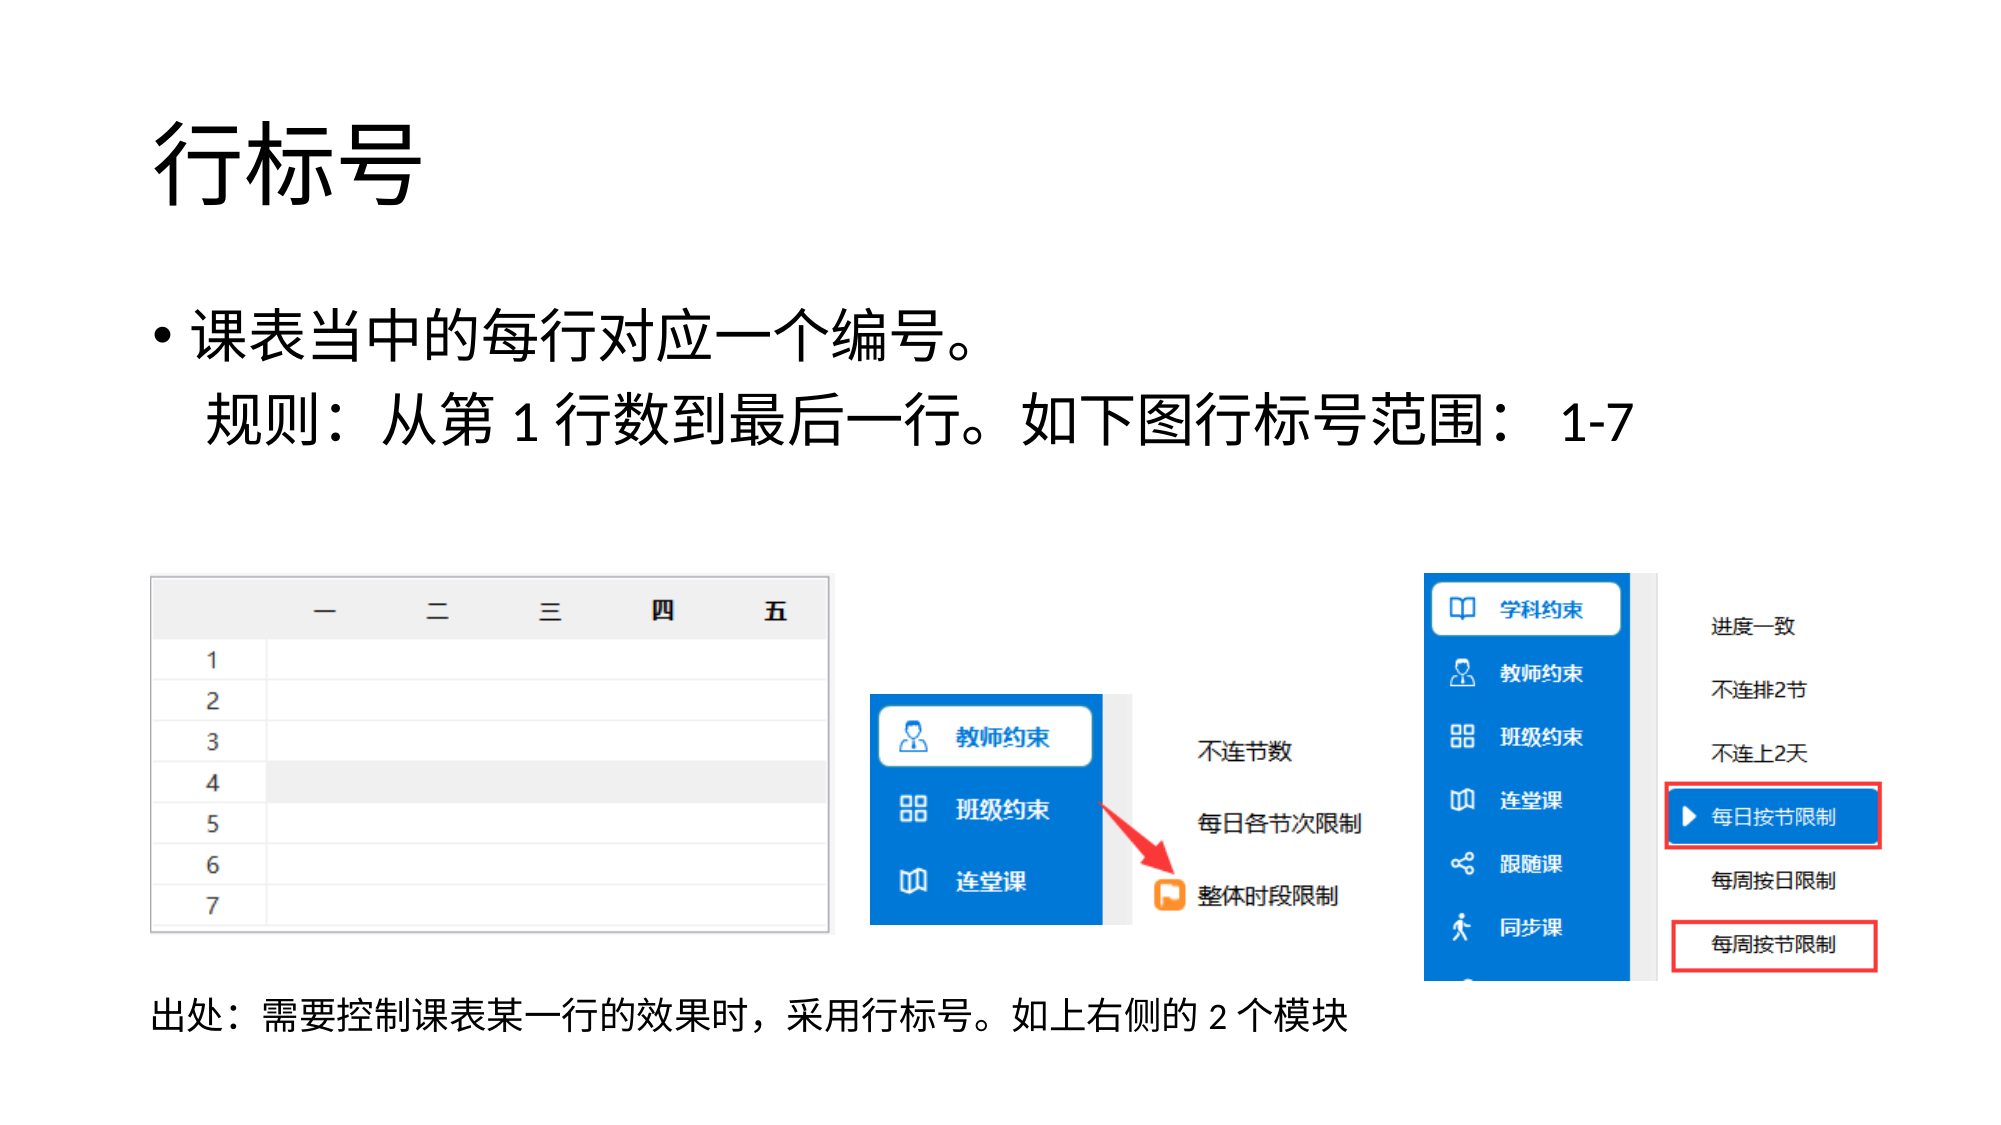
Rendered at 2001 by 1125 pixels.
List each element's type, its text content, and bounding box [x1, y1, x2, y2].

picture [870, 694, 1389, 925]
list 课表当中的每行对应一个编号。 规则：从第1行数到最后一行。如下图行标号范围：1-7 [137, 299, 1688, 508]
text_box 出处：需要控制课表某一行的效果时，采用行标号。如上右侧的2个模块 [134, 984, 1364, 1045]
title 行标号 [137, 59, 1863, 278]
picture [1424, 573, 1889, 981]
picture [150, 573, 835, 935]
